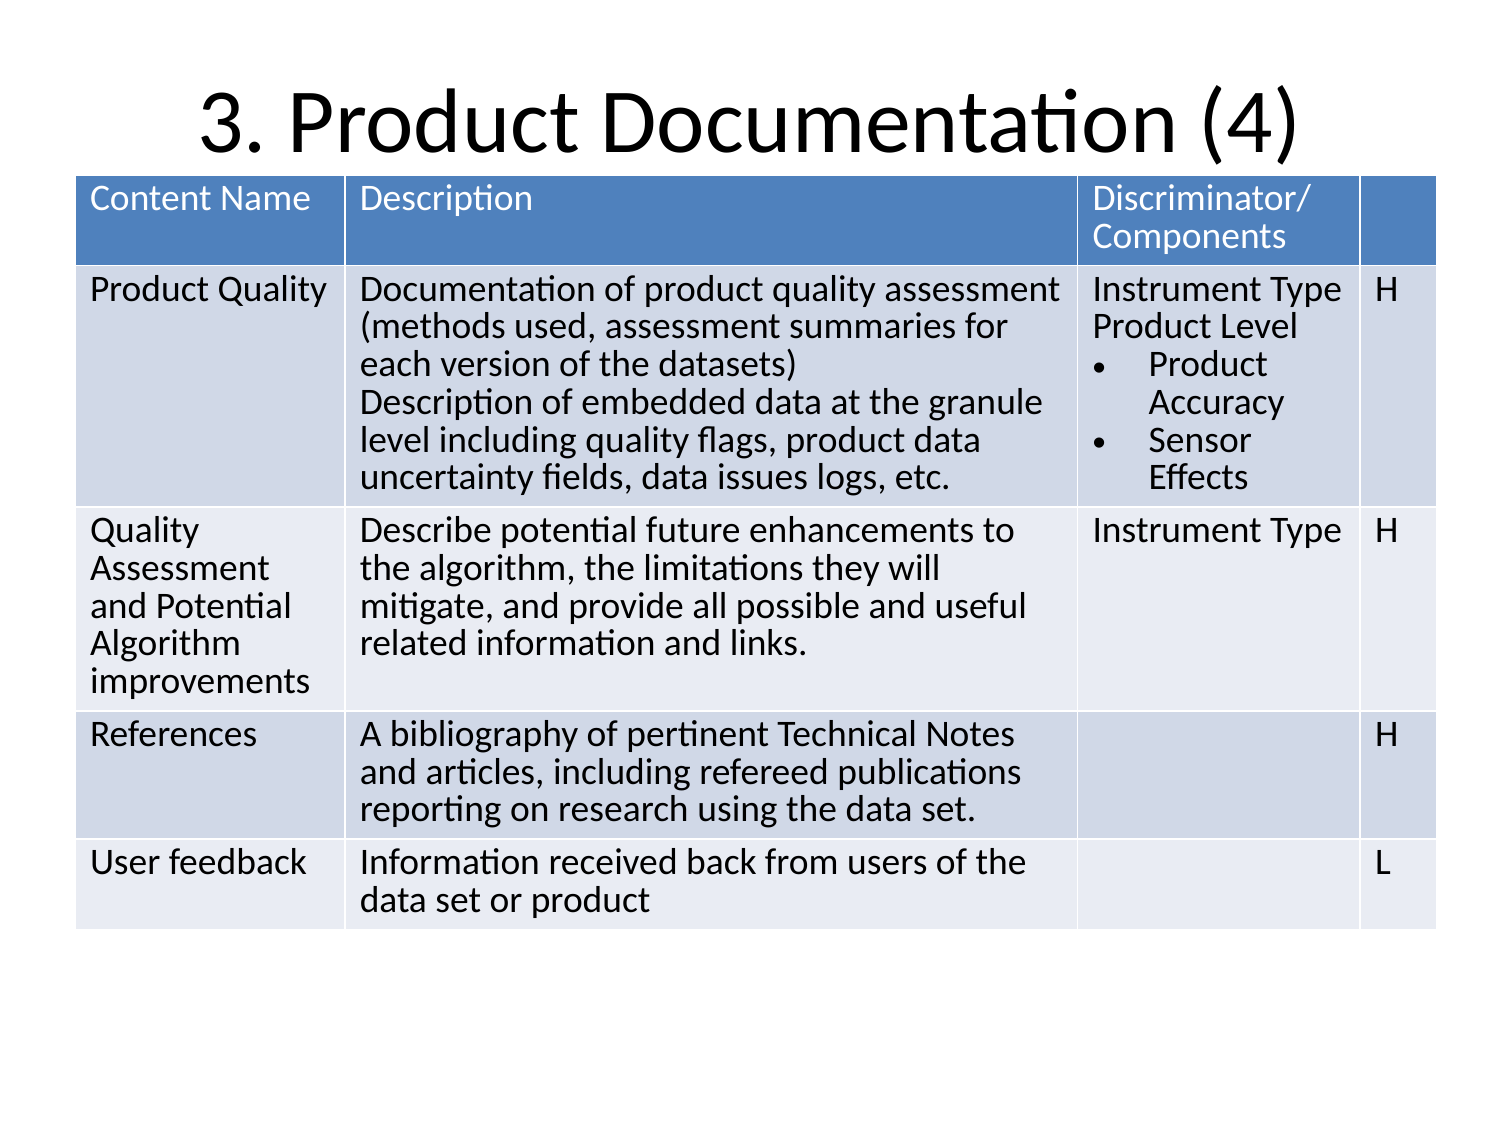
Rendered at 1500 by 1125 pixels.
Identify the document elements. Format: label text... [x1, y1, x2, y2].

table_cell Instrument Type [1078, 508, 1359, 710]
table_cell Documentation of product quality assessment (methods used, assessment summaries for each version of the datasets) Description of embedded data at the granule level including quality flags, product data uncertainty fields, data issues logs, etc. [346, 266, 1077, 506]
table_header Discriminator/ Components [1078, 176, 1359, 265]
table_header [1361, 176, 1436, 265]
table_cell H [1361, 508, 1436, 710]
table_cell [1078, 840, 1359, 929]
title 3. Product Documentation (4) [74, 44, 1426, 174]
table_cell Information received back from users of the data set or product [346, 840, 1077, 929]
table_header Content Name [76, 176, 344, 265]
table_cell H [1361, 266, 1436, 506]
table_cell Quality Assessment and Potential Algorithm improvements [76, 508, 344, 710]
table_header Description [346, 176, 1077, 265]
table_cell Instrument Type Product Level Product Accuracy Sensor Effects [1078, 266, 1359, 506]
table_cell References [76, 712, 344, 838]
table_cell [1078, 712, 1359, 838]
table_cell A bibliography of pertinent Technical Notes and articles, including refereed publications reporting on research using the data set. [346, 712, 1077, 838]
table_cell Describe potential future enhancements to the algorithm, the limitations they will mitigate, and provide all possible and useful related information and links. [346, 508, 1077, 710]
table_cell L [1361, 840, 1436, 929]
table_cell H [1361, 712, 1436, 838]
table_cell User feedback [76, 840, 344, 929]
table_cell Product Quality [76, 266, 344, 506]
